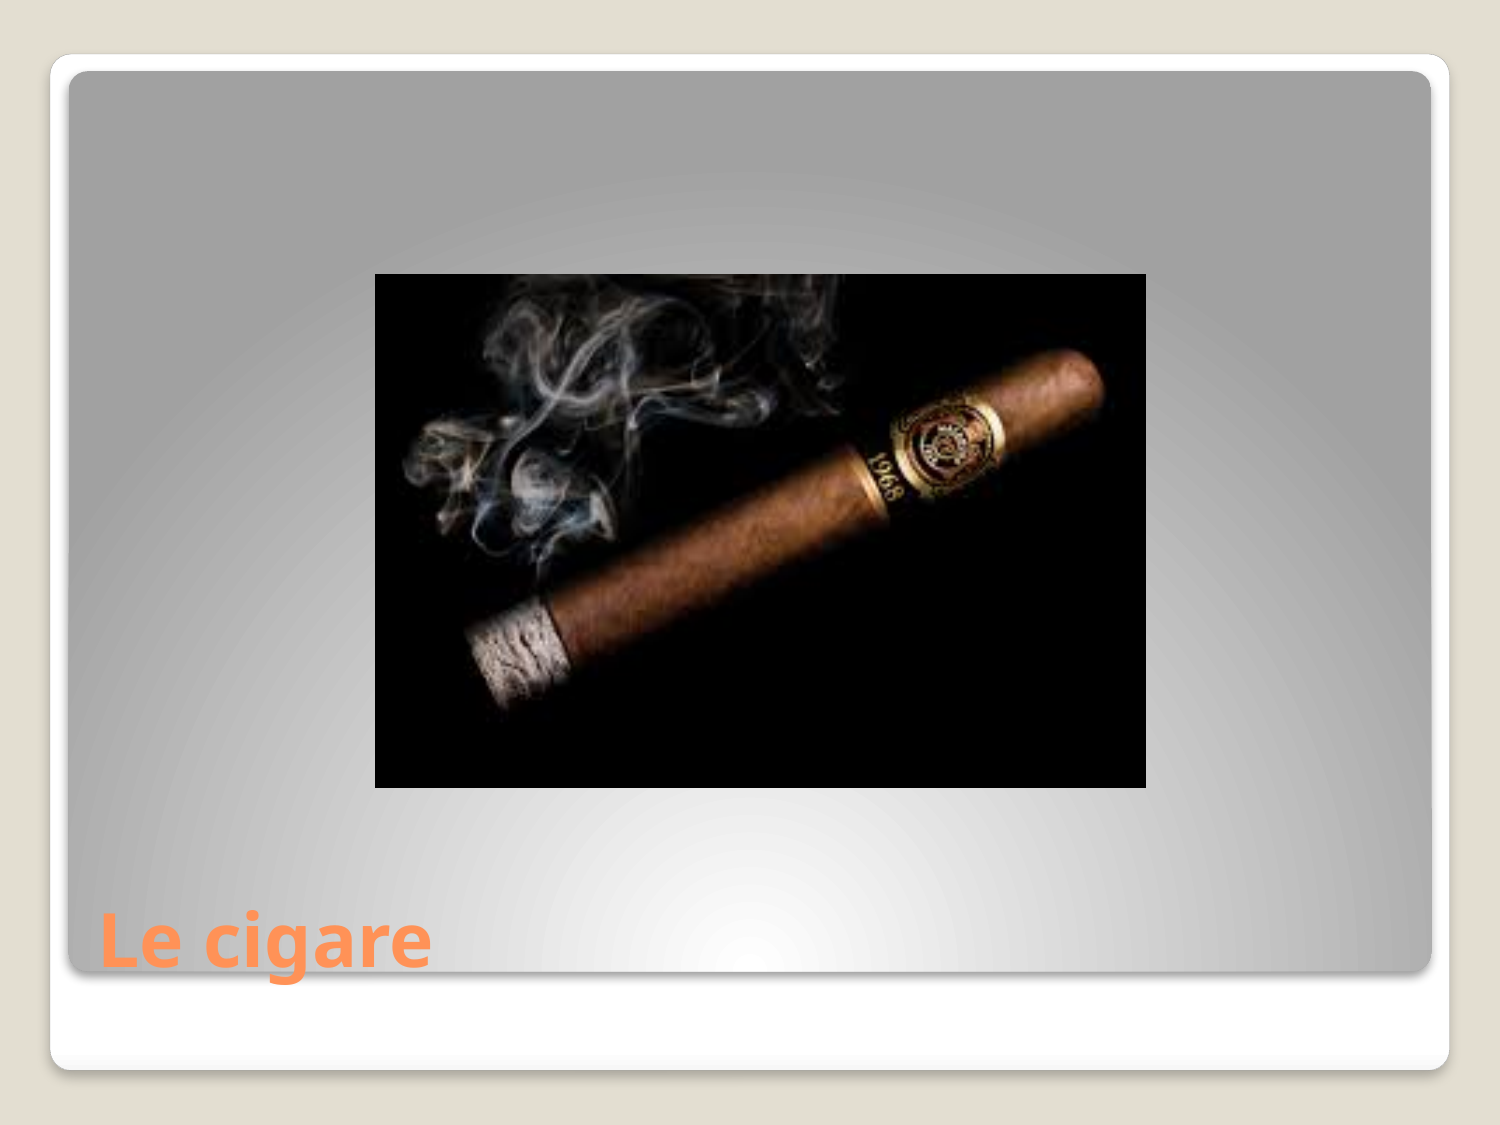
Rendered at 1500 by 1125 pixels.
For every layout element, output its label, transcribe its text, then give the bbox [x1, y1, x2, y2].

title Le cigare [82, 817, 1425, 990]
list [374, 274, 1146, 788]
